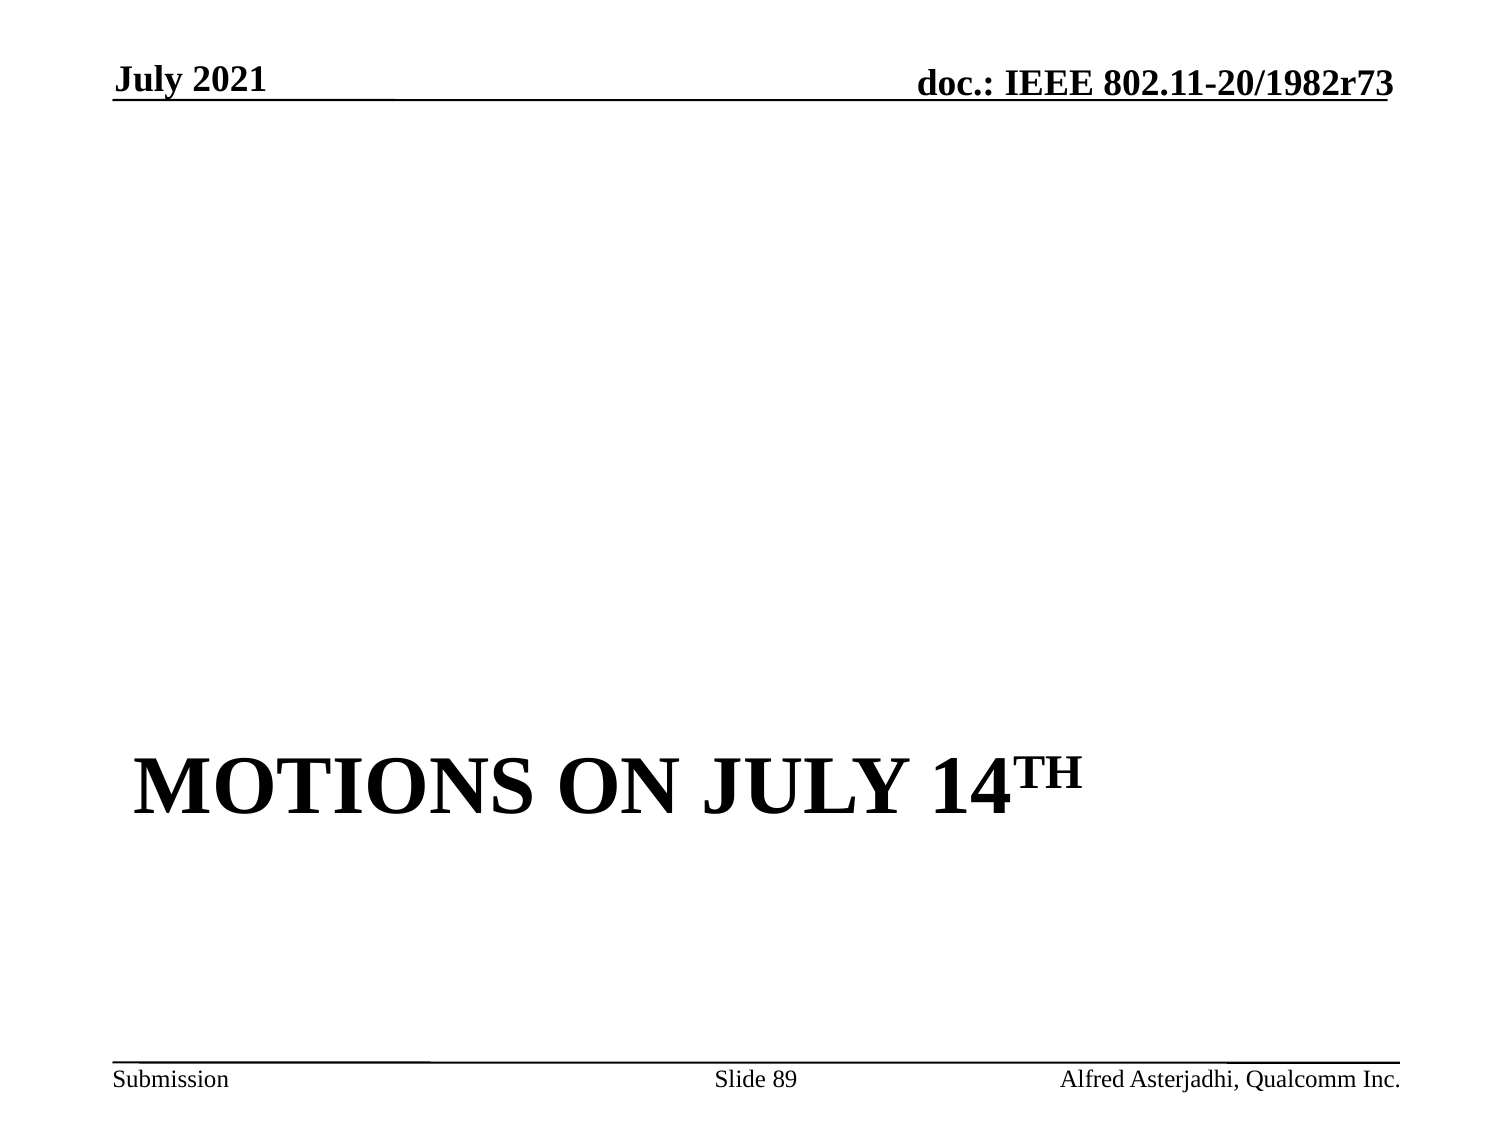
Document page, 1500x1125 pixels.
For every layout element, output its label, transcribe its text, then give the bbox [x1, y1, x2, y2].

slide_number Slide 89 [712, 1061, 800, 1123]
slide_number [114, 54, 423, 100]
title Motions on July 14th [118, 722, 1394, 947]
footer Alfred Asterjadhi, Qualcomm Inc. [878, 1061, 1402, 1093]
